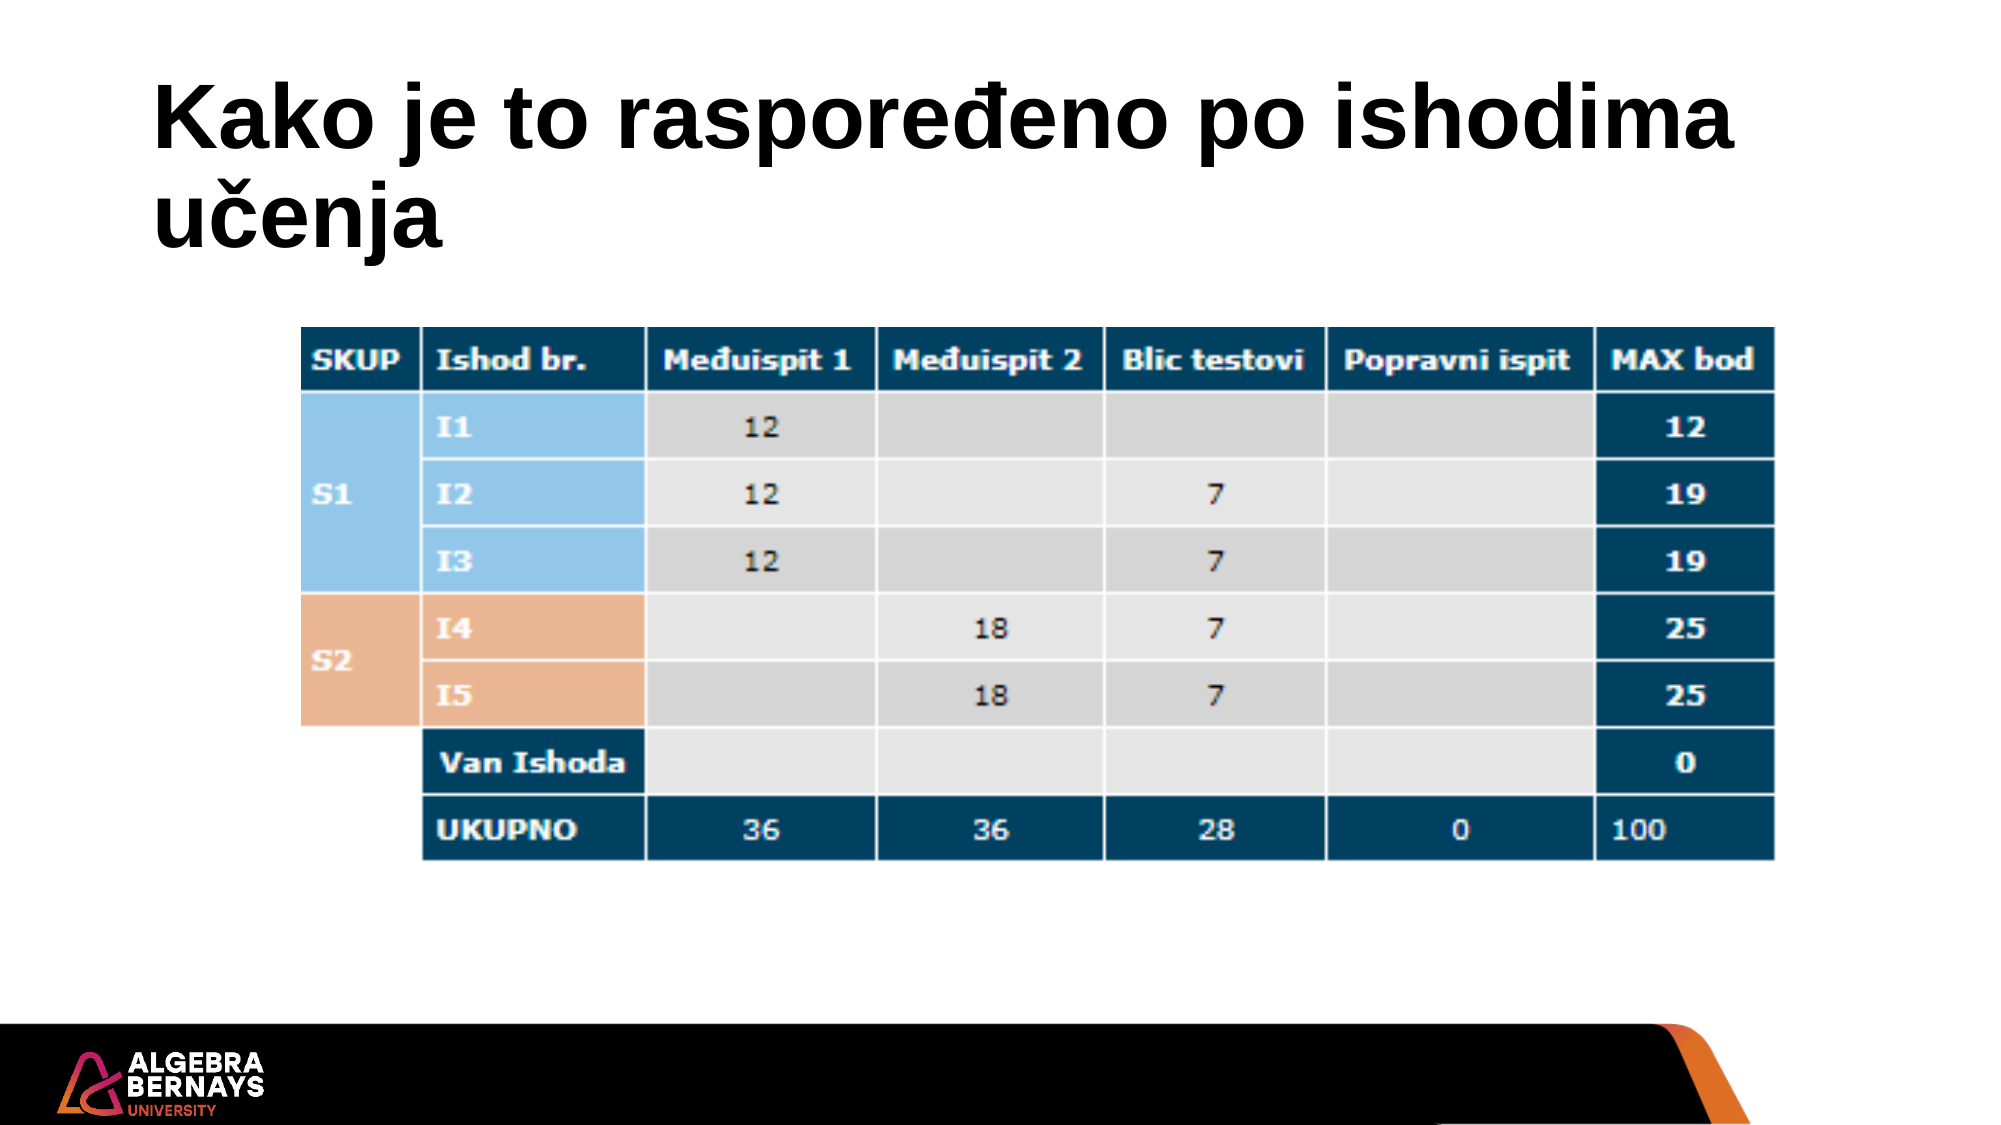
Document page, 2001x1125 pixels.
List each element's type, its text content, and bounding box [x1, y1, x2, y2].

picture [1614, 349, 1684, 370]
picture [434, 346, 531, 370]
picture [301, 327, 1790, 867]
picture [662, 346, 779, 370]
picture [1062, 349, 1083, 370]
picture [1497, 349, 1570, 376]
picture [539, 346, 586, 370]
picture [1123, 346, 1182, 370]
picture [0, 1023, 1958, 1125]
picture [895, 346, 1054, 376]
picture [1692, 346, 1754, 370]
picture [831, 349, 852, 370]
picture [382, 349, 403, 370]
title Kako je to raspoređeno po ishodima učenja [137, 59, 1863, 278]
picture [1345, 349, 1489, 376]
picture [311, 349, 379, 370]
picture [1190, 349, 1305, 370]
picture [782, 349, 823, 376]
